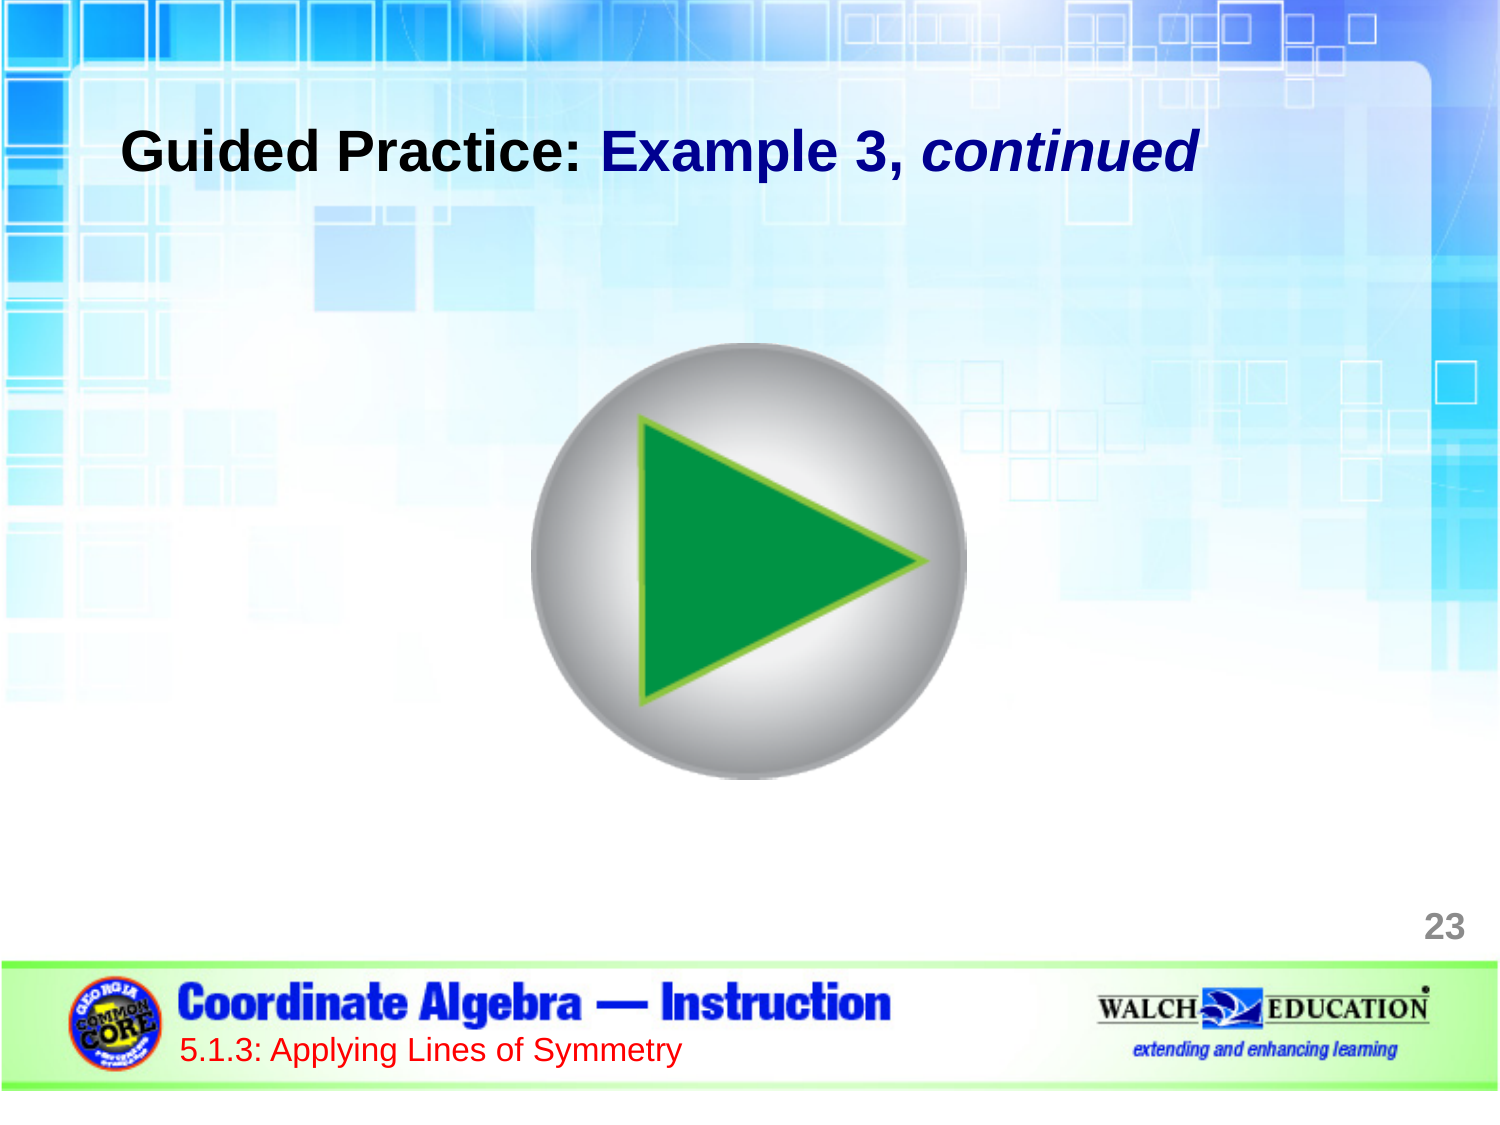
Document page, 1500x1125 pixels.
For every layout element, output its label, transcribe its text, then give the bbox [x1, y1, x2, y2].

slide_number 23 [1361, 901, 1481, 949]
list 5.1.3: Applying Lines of Symmetry [164, 1020, 1072, 1064]
subtitle Guided Practice: Example 3, continued [105, 105, 1394, 925]
picture [1, 0, 1500, 1091]
